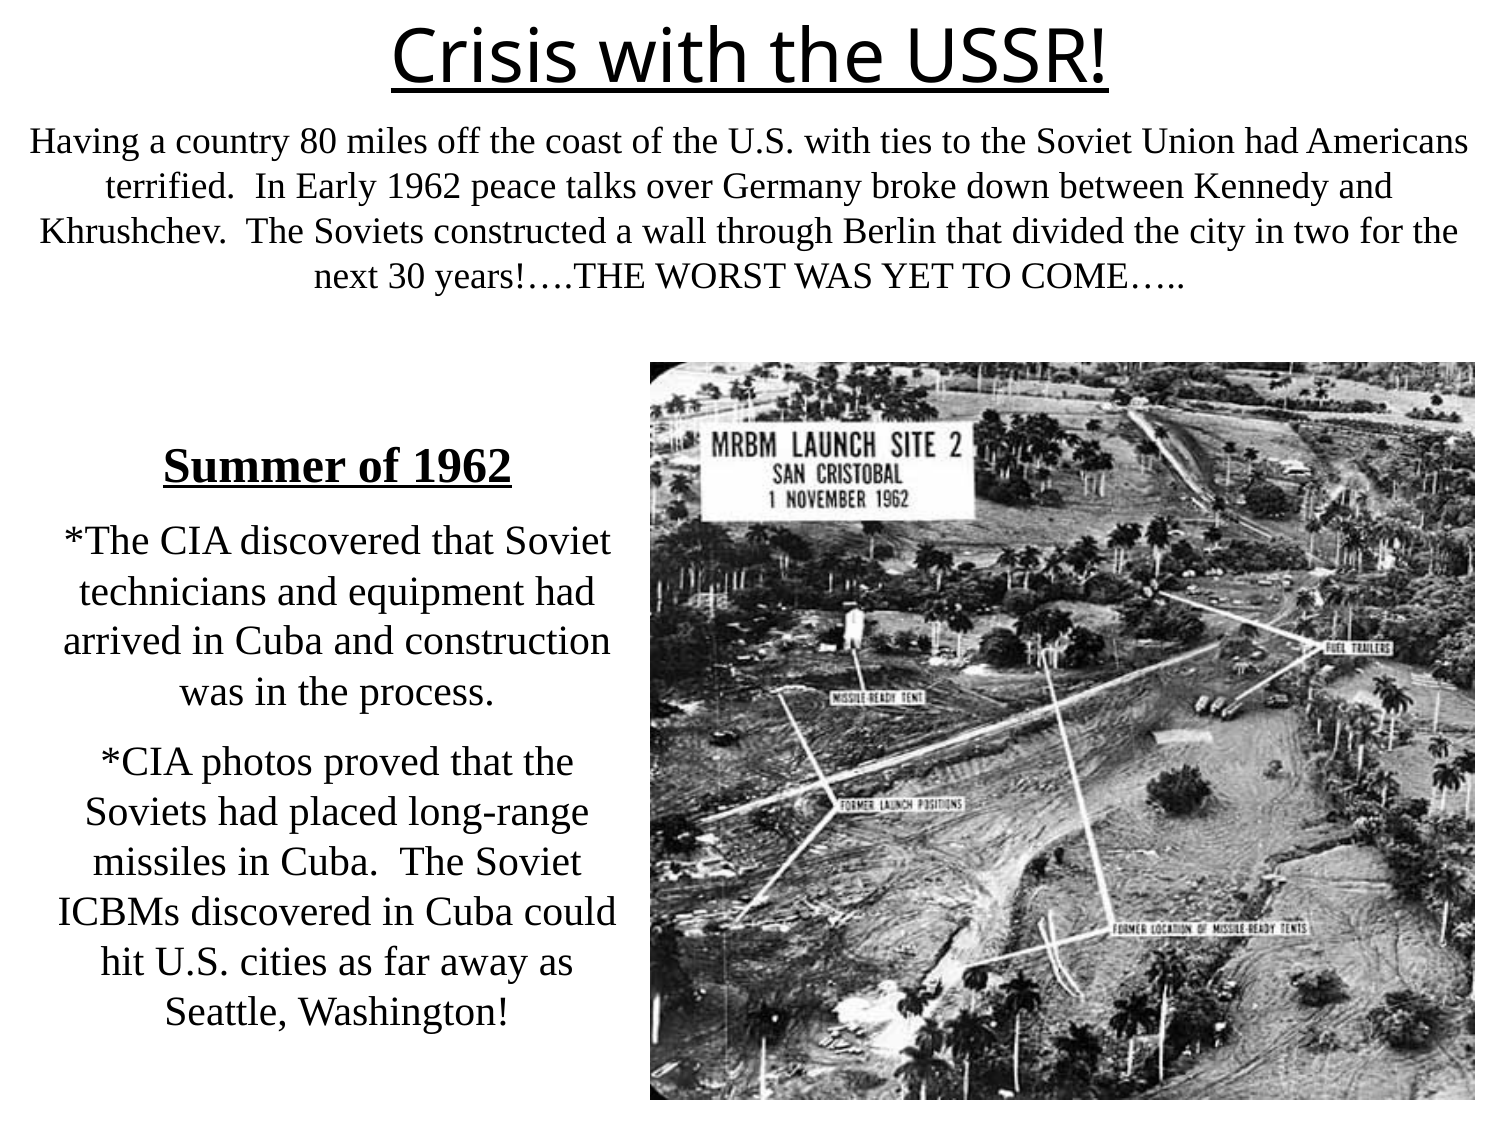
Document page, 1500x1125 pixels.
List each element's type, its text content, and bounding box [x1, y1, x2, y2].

text_box Crisis with the USSR! Having a country 80 miles off the coast of the U.S. with ties to the Soviet Union had Americans terrified. In Early 1962 peace talks over Germany broke down between Kennedy and Khrushchev. The Soviets constructed a wall through Berlin that divided the city in two for the next 30 years!….THE WORST WAS YET TO COME….. [0, 0, 1500, 368]
picture [649, 362, 1476, 1101]
text_box Summer of 1962 *The CIA discovered that Soviet technicians and equipment had arrived in Cuba and construction was in the process. *CIA photos proved that the Soviets had placed long-range missiles in Cuba. The Soviet ICBMs discovered in Cuba could hit U.S. cities as far away as Seattle, Washington! [37, 424, 638, 1042]
